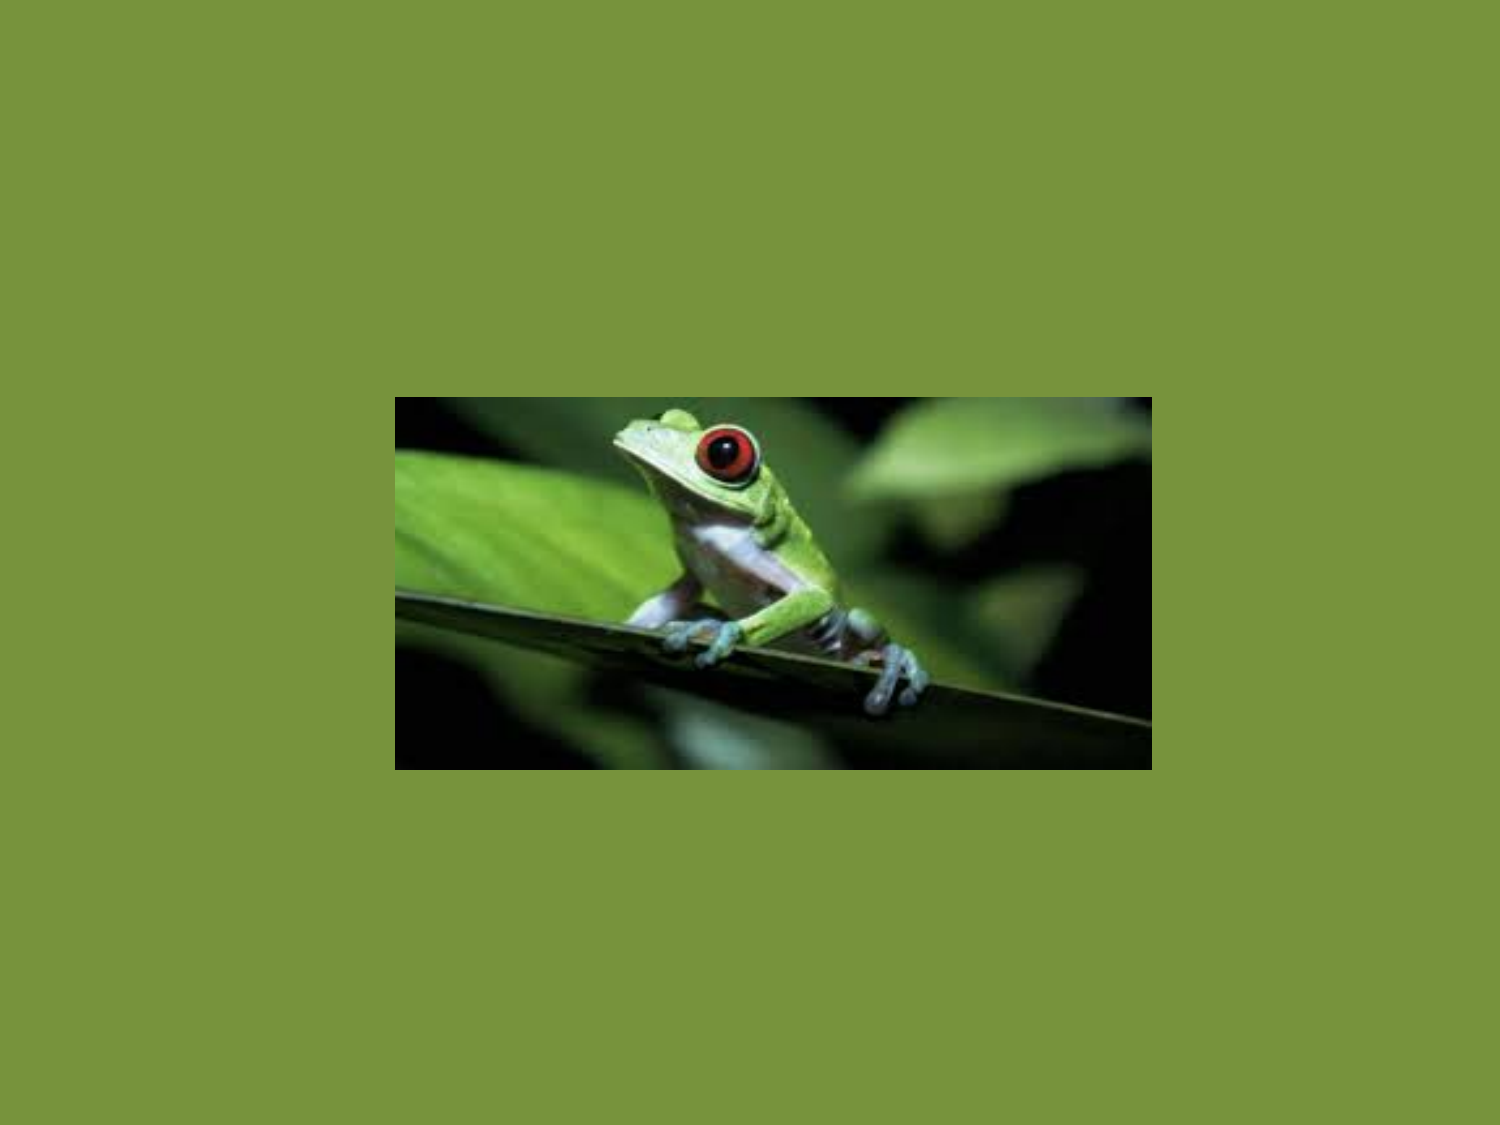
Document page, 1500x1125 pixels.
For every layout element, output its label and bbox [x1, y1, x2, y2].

list [395, 396, 1152, 770]
